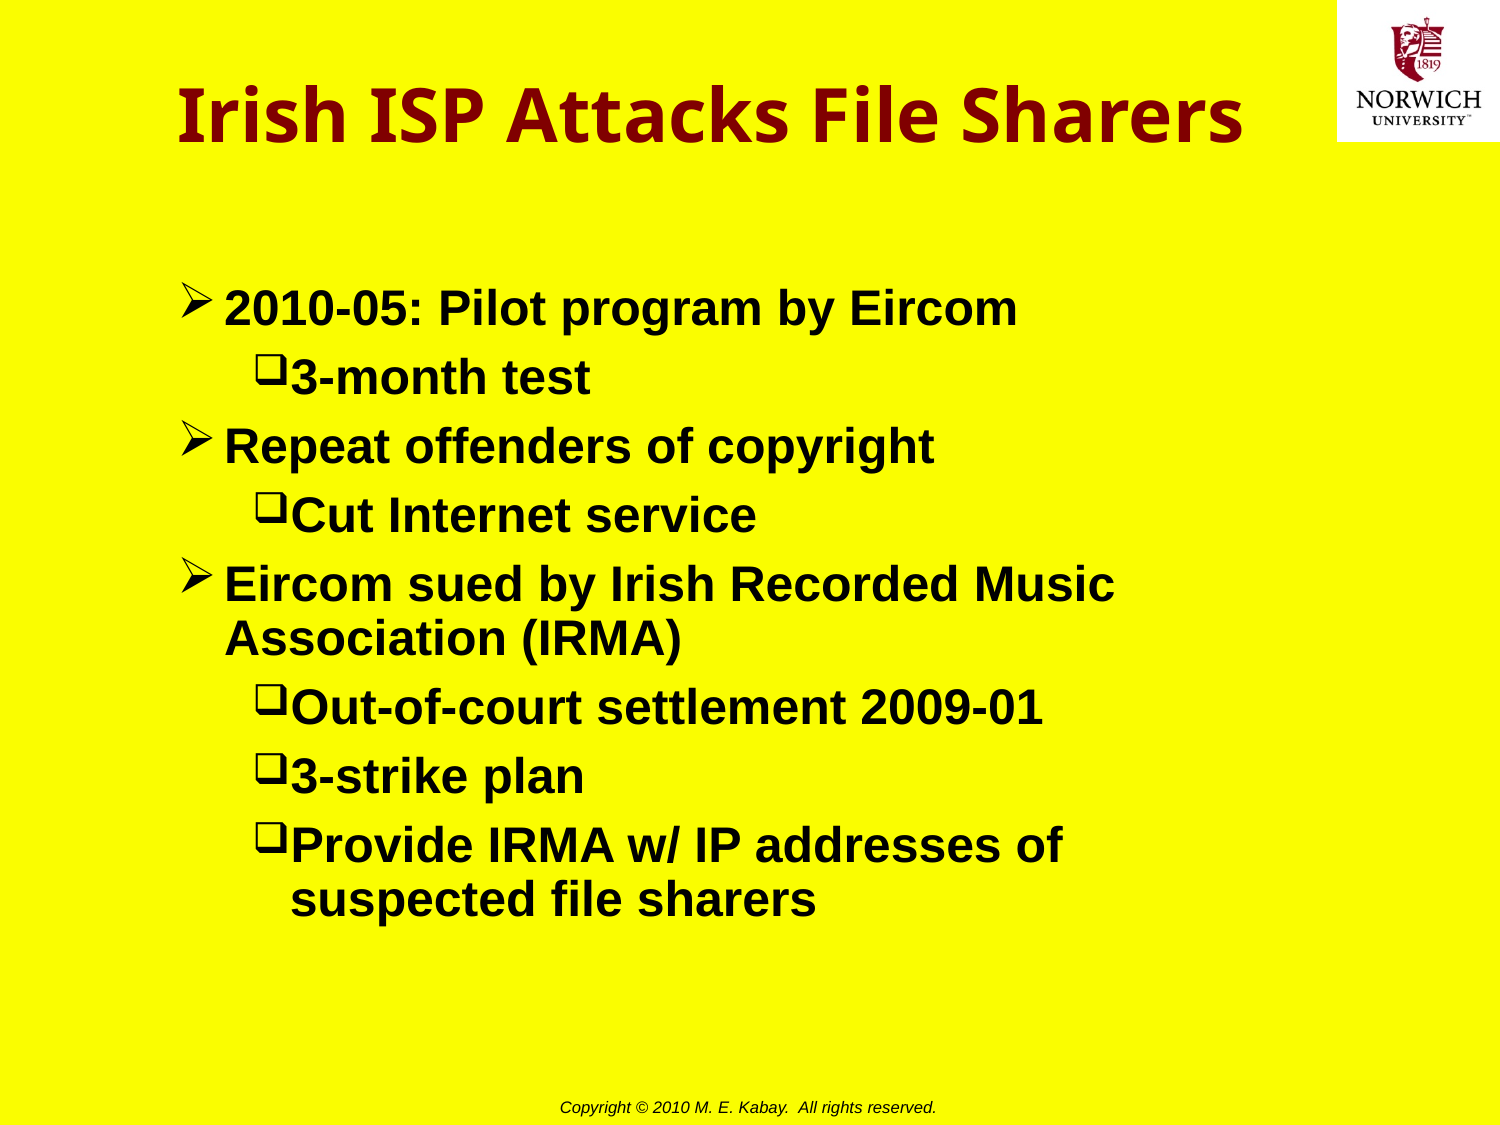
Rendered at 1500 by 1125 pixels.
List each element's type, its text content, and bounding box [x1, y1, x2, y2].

list 2010-05: Pilot program by Eircom 3-month test Repeat offenders of copyright Cut Internet service Eircom sued by Irish Recorded Music Association (IRMA) Out-of-court settlement 2009-01 3-strike plan Provide IRMA w/ IP addresses of suspected file sharers [161, 274, 1339, 1039]
title Irish ISP Attacks File Sharers [161, 24, 1339, 213]
picture [1337, 0, 1500, 142]
